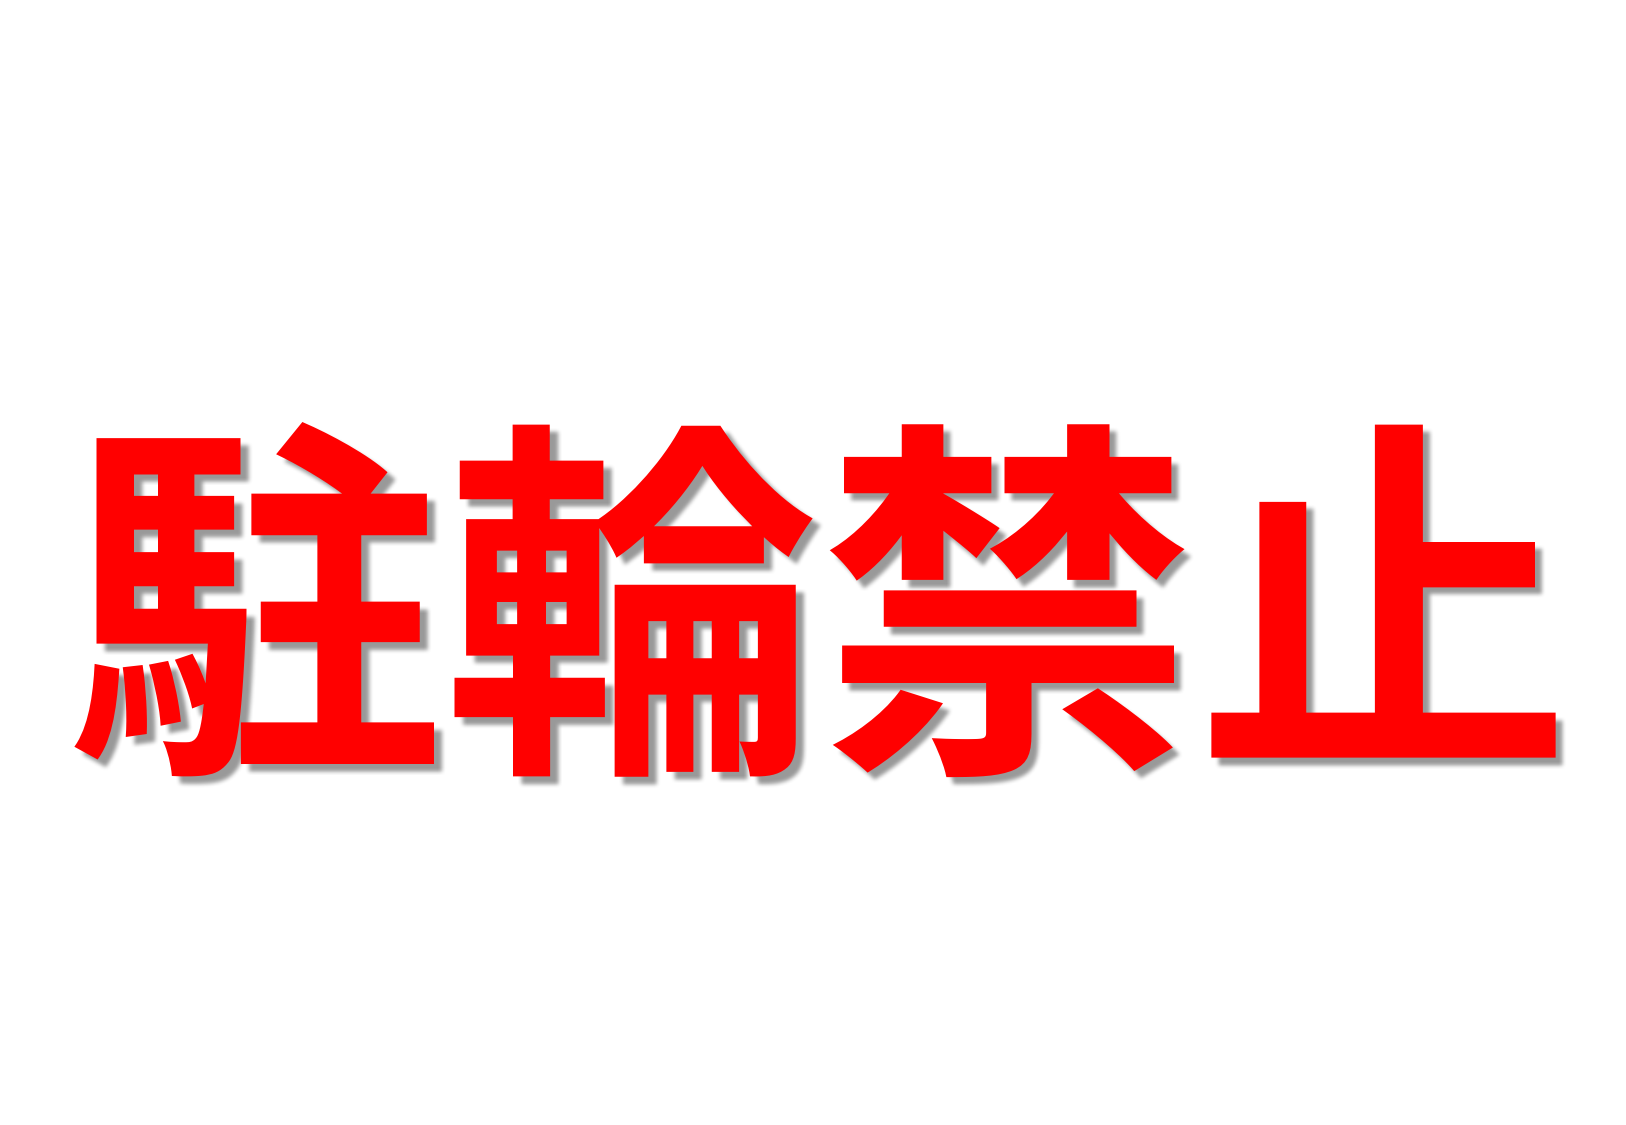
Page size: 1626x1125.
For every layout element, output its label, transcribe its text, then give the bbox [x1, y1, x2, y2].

text_box 駐輪禁止 [53, 361, 1587, 826]
